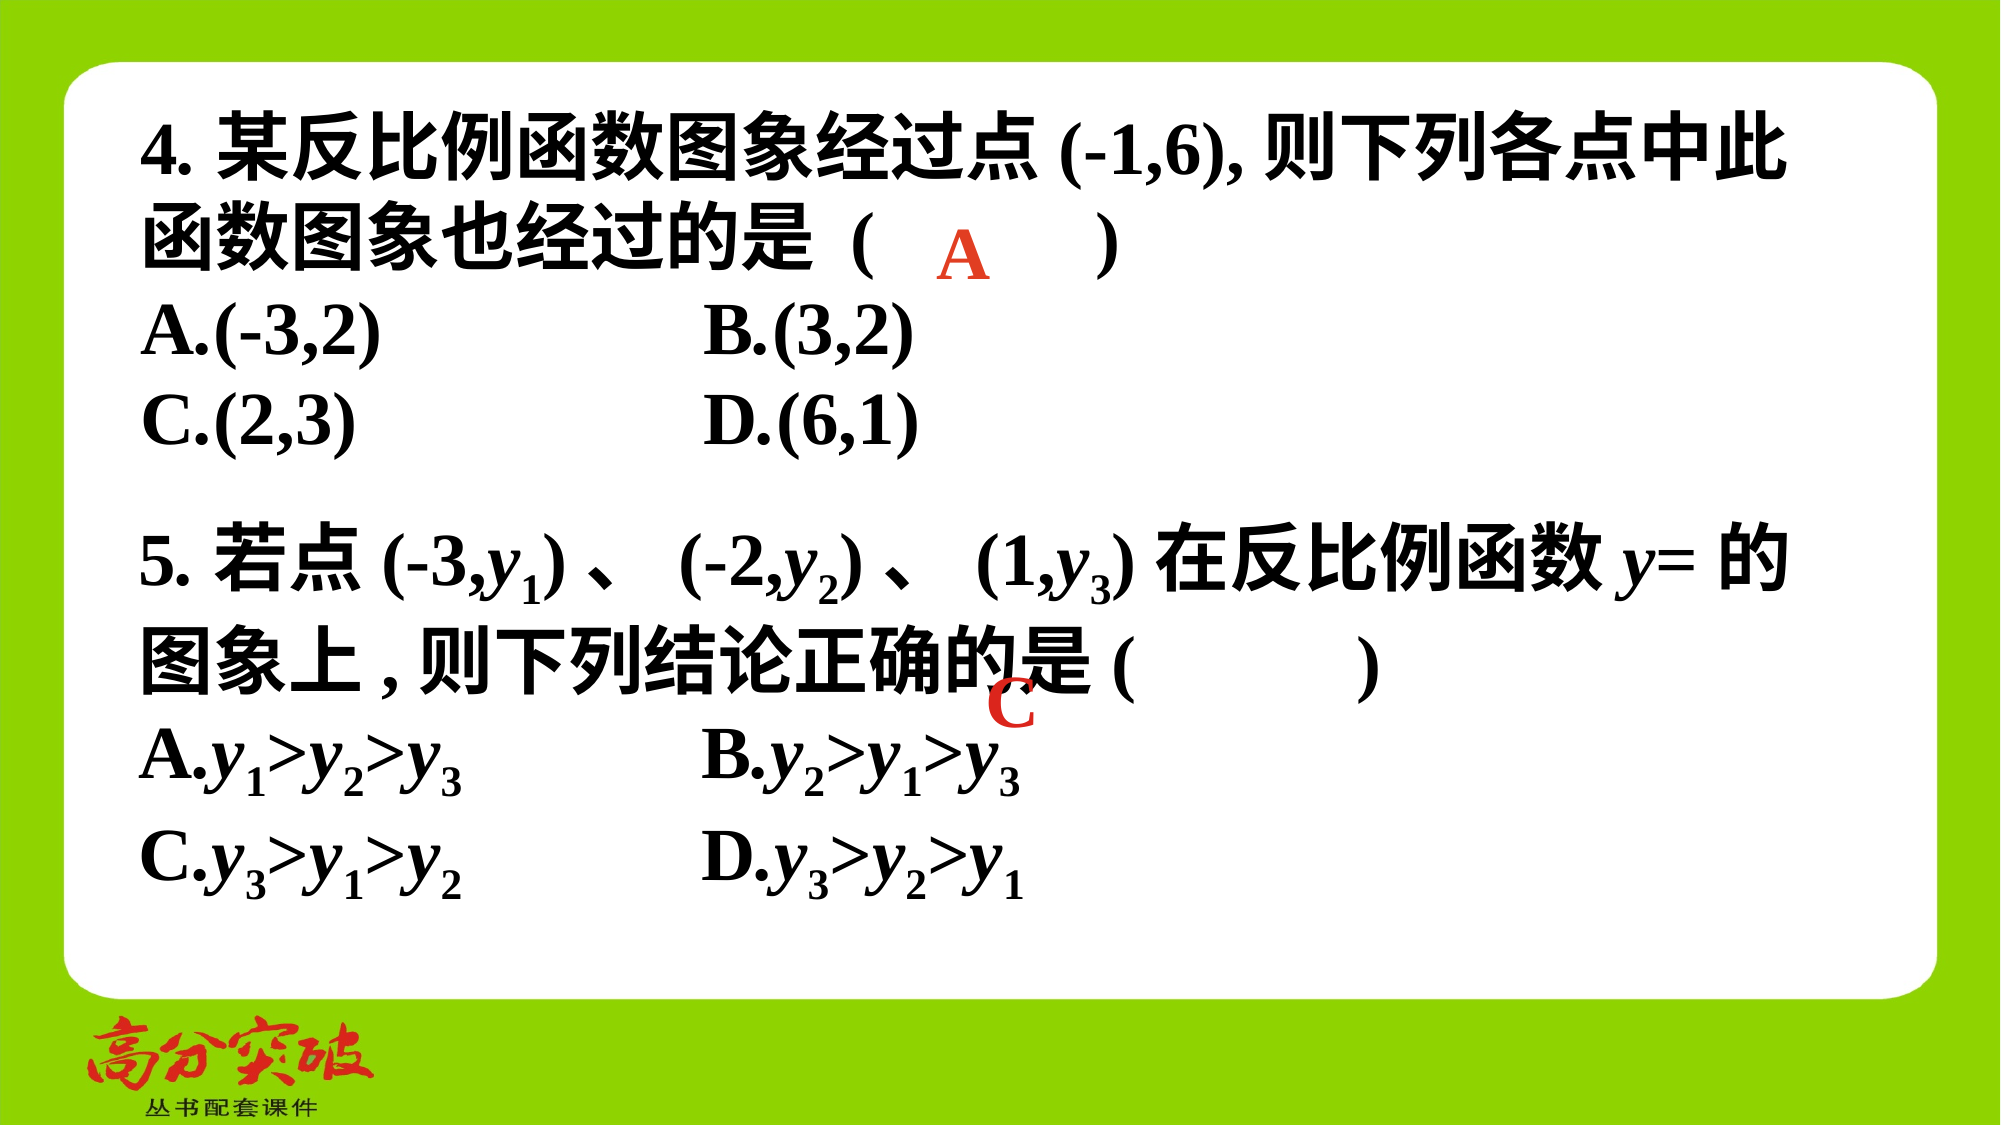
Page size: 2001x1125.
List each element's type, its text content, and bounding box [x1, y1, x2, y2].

text_box C [970, 645, 1070, 750]
text_box A [921, 197, 997, 303]
picture [0, 0, 2001, 1125]
text_box 4.某反比例函数图象经过点(-1,6),则下列各点中此函数图象也经过的是 ( ) A.(-3,2) B.(3,2) C.(2,3) D.(6,1) [125, 91, 1815, 467]
